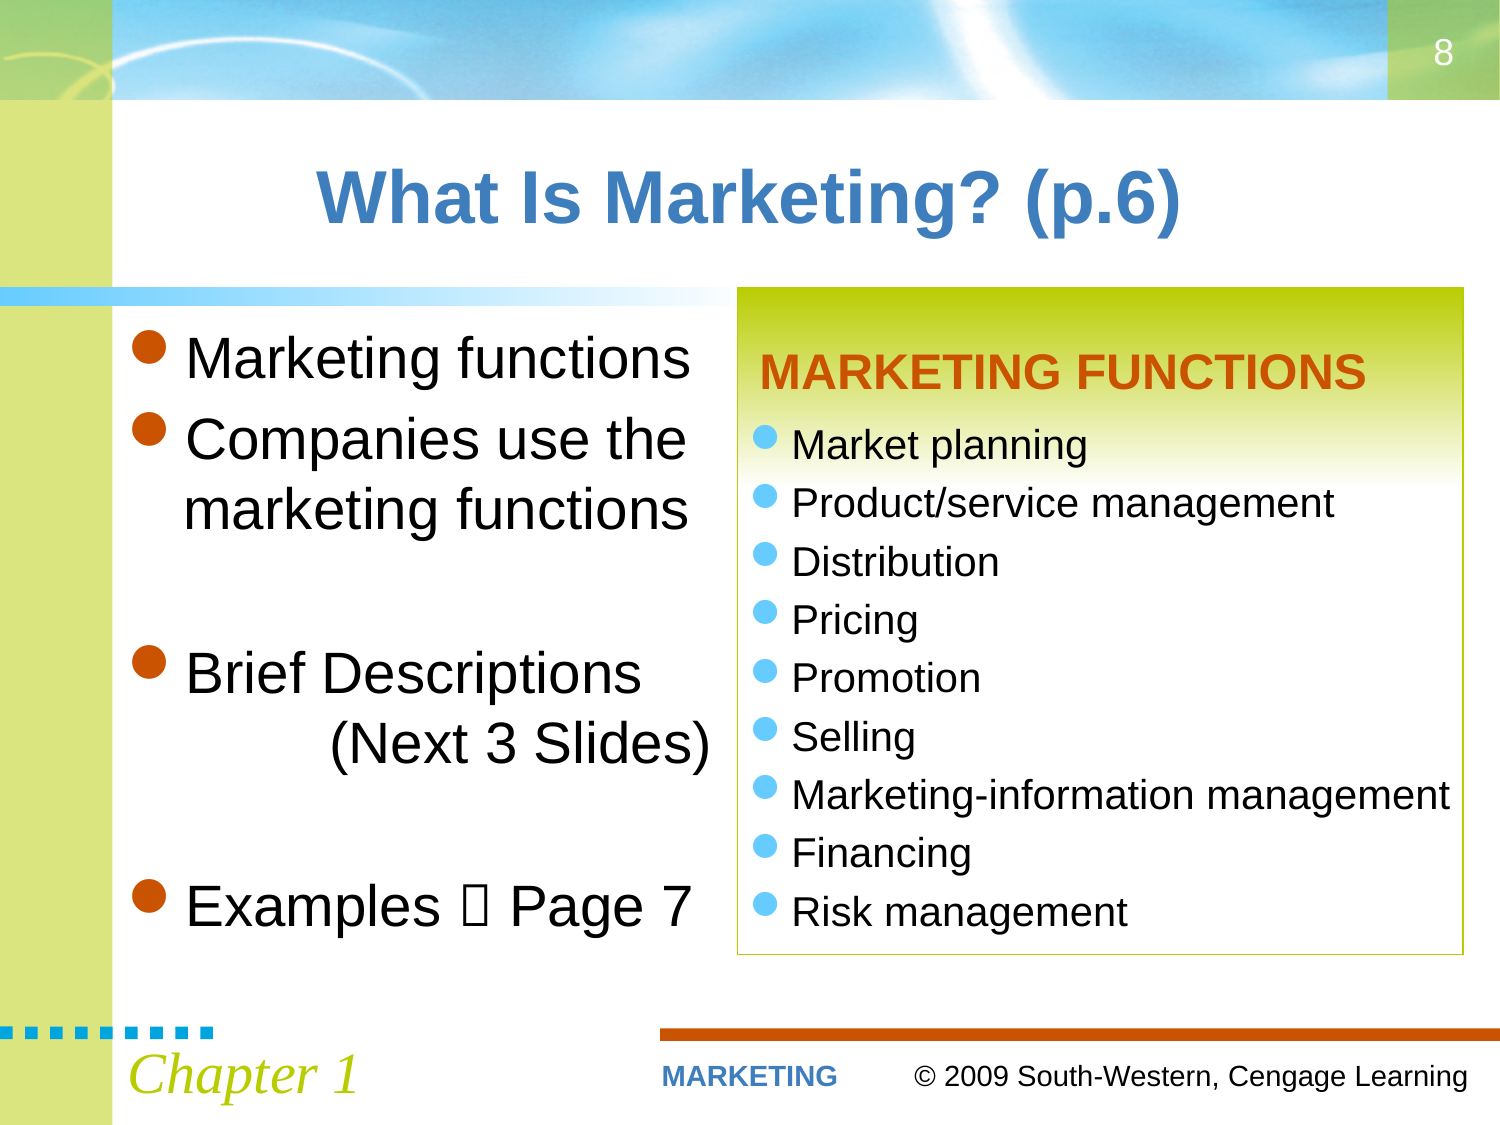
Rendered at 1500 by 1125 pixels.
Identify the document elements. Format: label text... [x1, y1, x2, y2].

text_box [737, 287, 1464, 955]
footer Chapter 1 [112, 1012, 638, 1113]
text_box Marketing functions Companies use the marketing functions Brief Descriptions (Next 3 Slides) Examples  Page 7 [112, 312, 732, 946]
slide_number 8 [1387, 0, 1500, 101]
title What Is Marketing? (p.6) [112, 99, 1388, 288]
